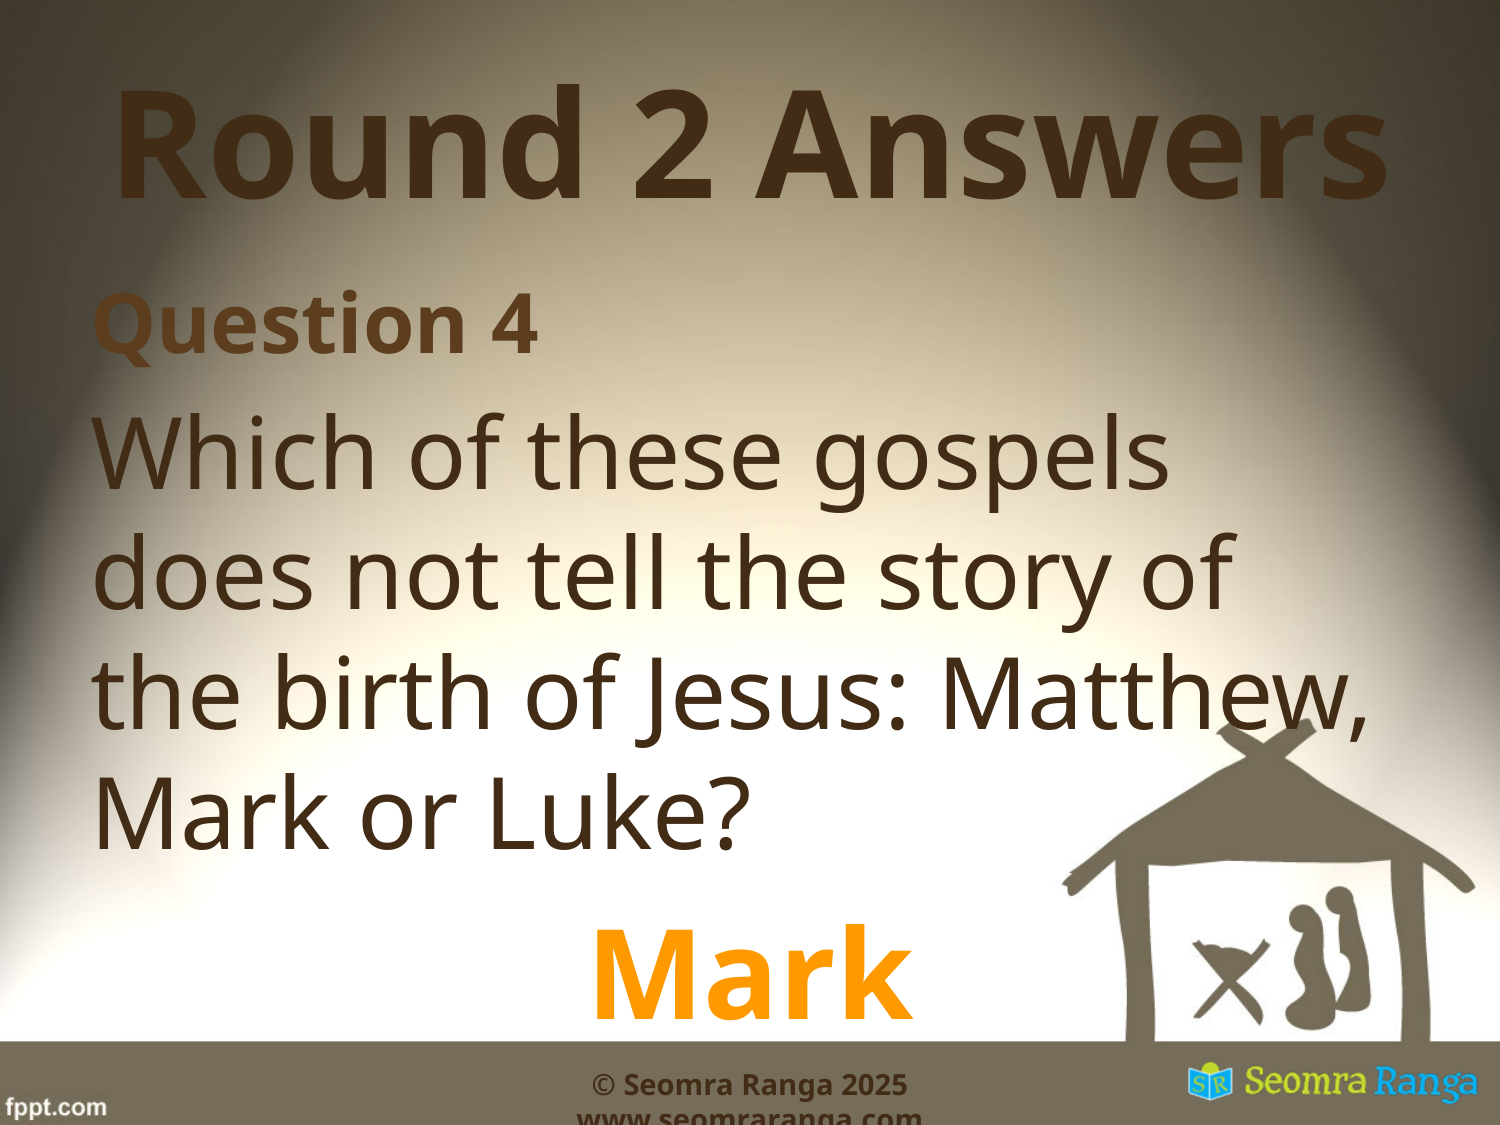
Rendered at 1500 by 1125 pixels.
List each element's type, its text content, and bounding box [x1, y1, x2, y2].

picture [0, 0, 1500, 1125]
title Round 2 Answers [75, 45, 1425, 233]
text_box © Seomra Ranga 2025 www.seomraranga.com [401, 1058, 1099, 1125]
list Question 4 Which of these gospels does not tell the story of the birth of Jesus: Matthew, Mark or Luke? Mark [75, 262, 1425, 1005]
